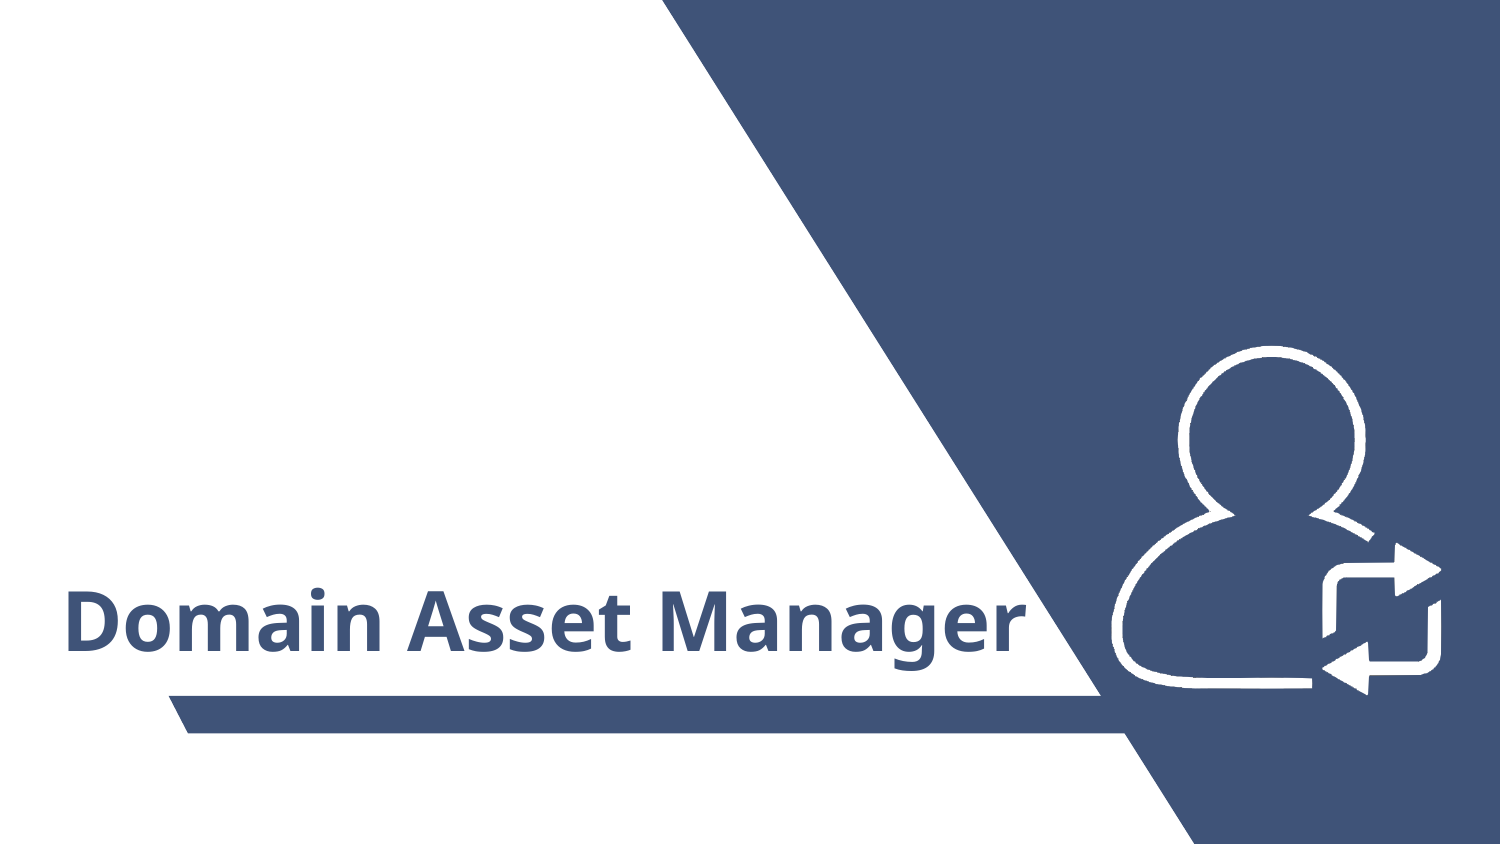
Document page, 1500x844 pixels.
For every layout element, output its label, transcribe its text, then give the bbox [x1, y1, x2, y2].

picture [1099, 324, 1476, 720]
title Domain Asset Manager [46, 201, 1075, 683]
